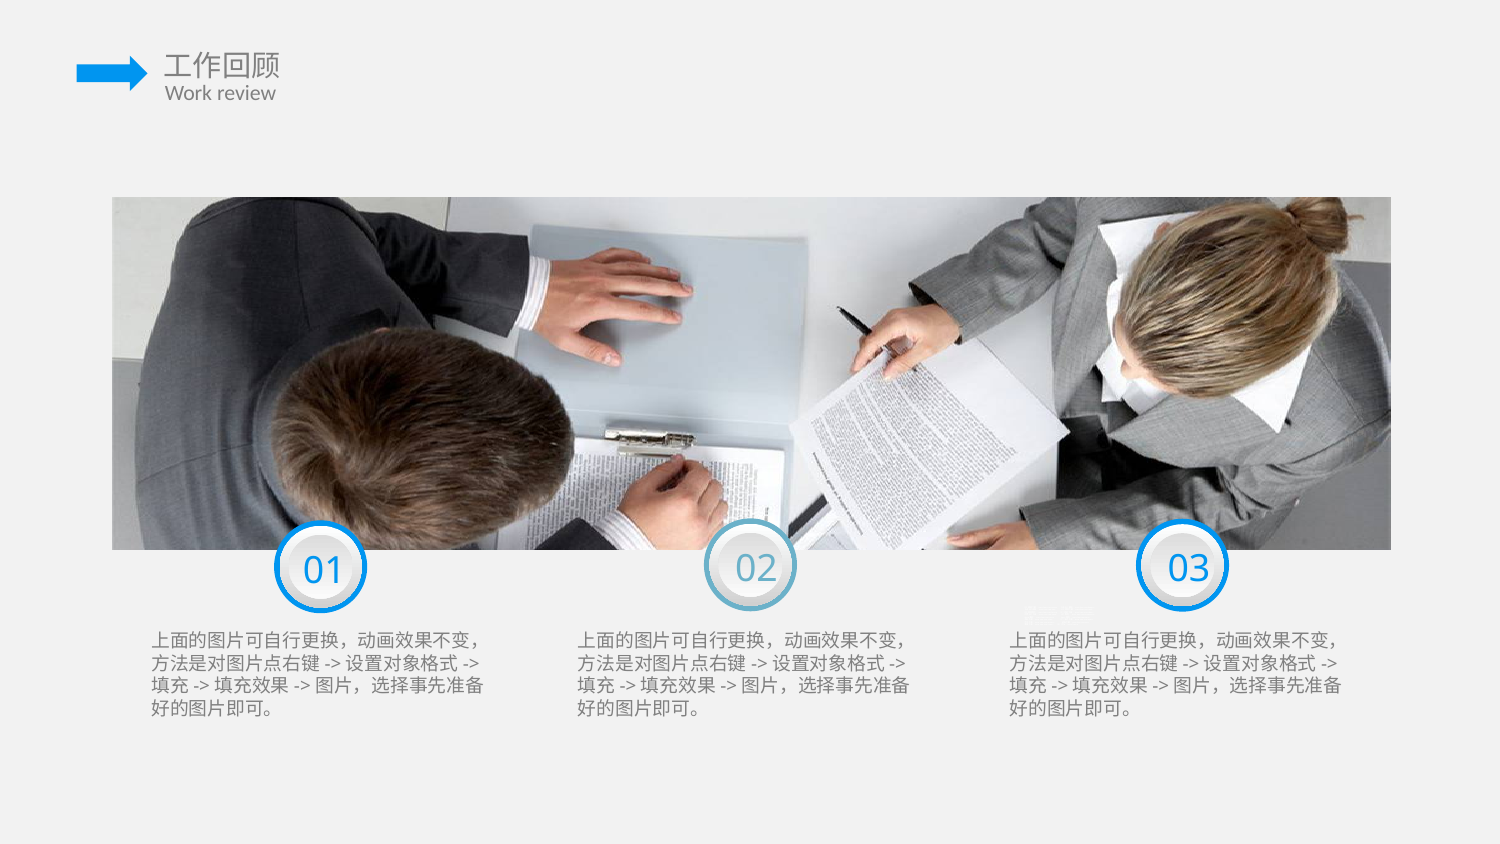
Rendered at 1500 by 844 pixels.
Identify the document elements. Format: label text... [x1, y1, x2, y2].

text_box [112, 197, 1391, 550]
text_box 上面的图片可自行更换，动画效果不变，方法是对图片点右键->设置对象格式->填充->填充效果->图片，选择事先准备好的图片即可。 [136, 621, 512, 727]
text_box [1135, 518, 1230, 612]
text_box 上面的图片可自行更换，动画效果不变，方法是对图片点右键->设置对象格式->填充->填充效果->图片，选择事先准备好的图片即可。 [562, 621, 939, 727]
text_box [703, 518, 798, 612]
text_box 上面的图片可自行更换，动画效果不变，方法是对图片点右键->设置对象格式->填充->填充效果->图片，选择事先准备好的图片即可。 [994, 621, 1371, 727]
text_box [273, 520, 368, 614]
